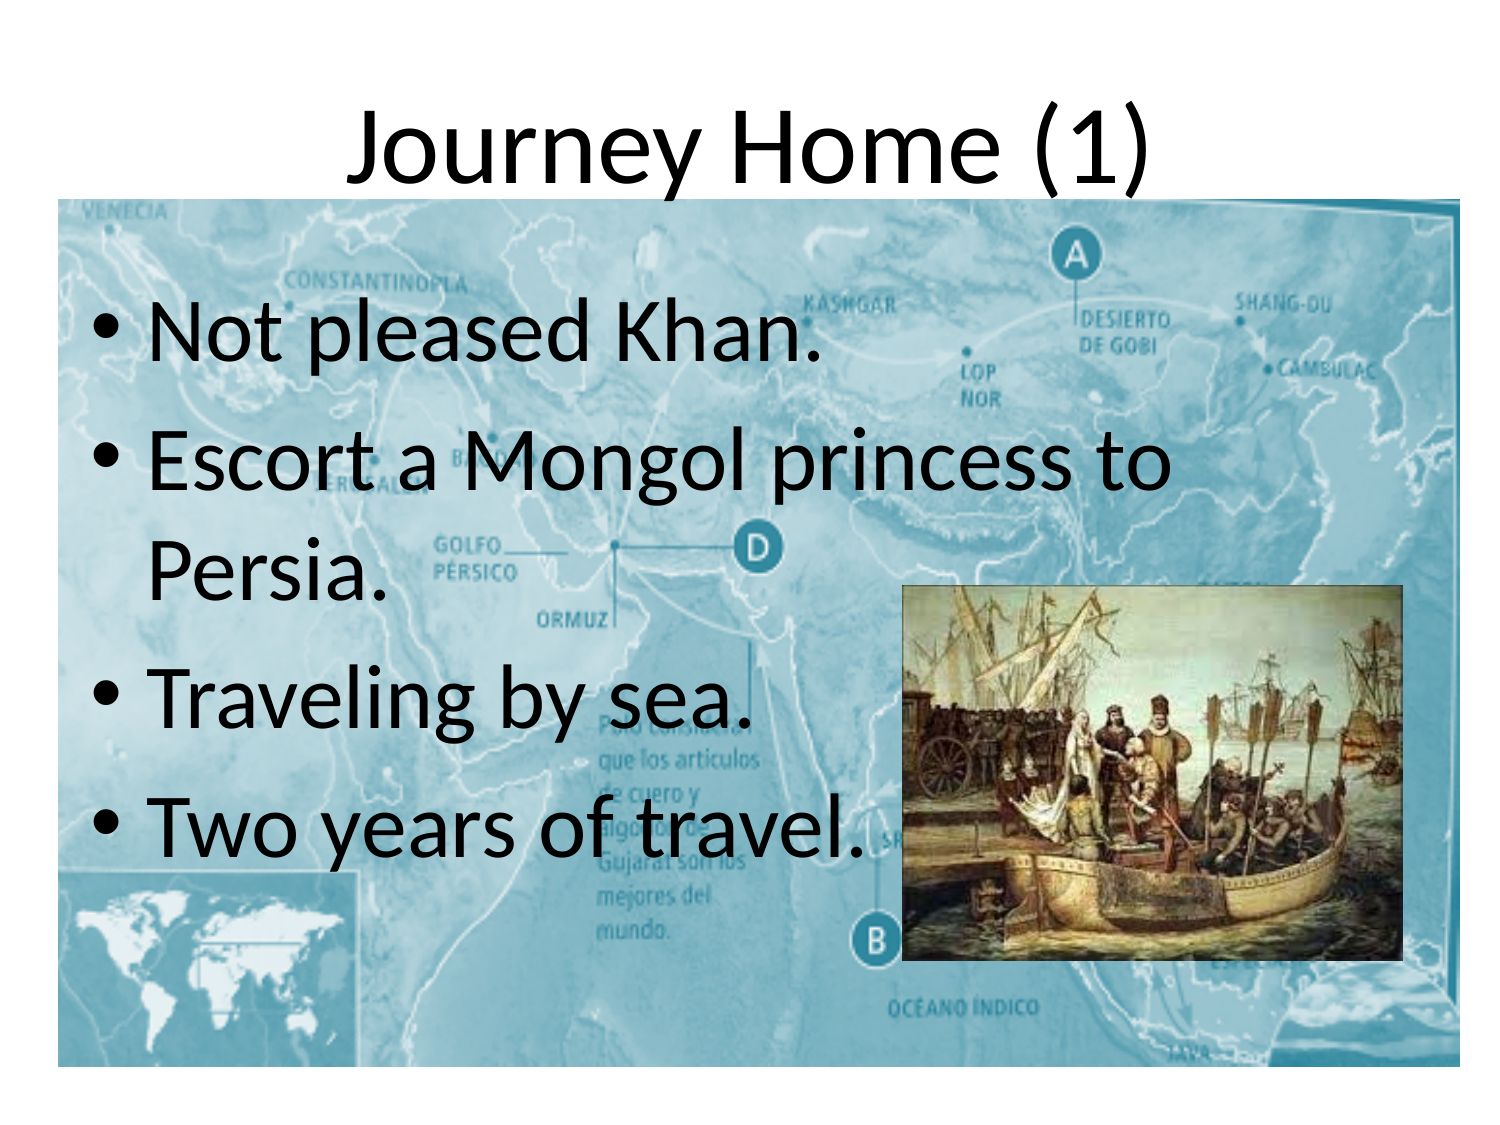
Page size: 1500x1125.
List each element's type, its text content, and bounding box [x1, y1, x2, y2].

picture [58, 198, 1460, 1067]
title Journey Home (1) [75, 45, 1425, 197]
